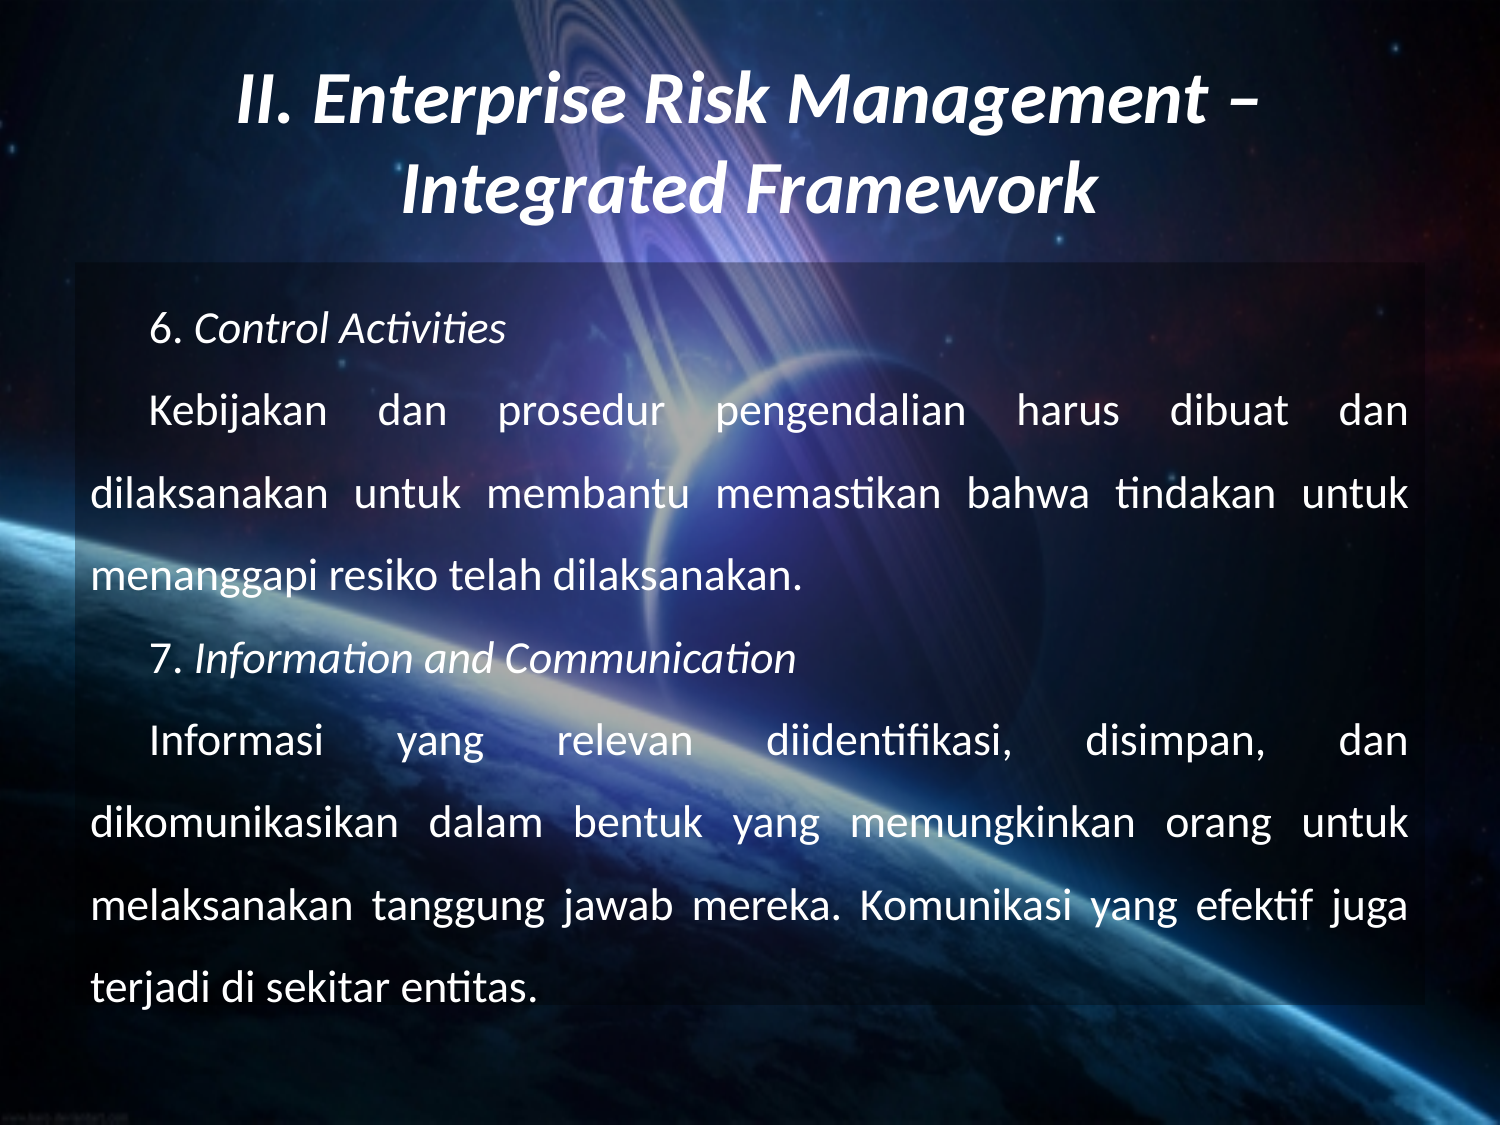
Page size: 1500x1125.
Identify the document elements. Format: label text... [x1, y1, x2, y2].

title II. Enterprise Risk Management – Integrated Framework [75, 45, 1425, 233]
picture [0, 0, 1500, 1125]
list 6. Control Activities Kebijakan dan prosedur pengendalian harus dibuat dan dilaksanakan untuk membantu memastikan bahwa tindakan untuk menanggapi resiko telah dilaksanakan. 7. Information and Communication Informasi yang relevan diidentifikasi, disimpan, dan dikomunikasikan dalam bentuk yang memungkinkan orang untuk melaksanakan tanggung jawab mereka. Komunikasi yang efektif juga terjadi di sekitar entitas. [75, 262, 1425, 1005]
